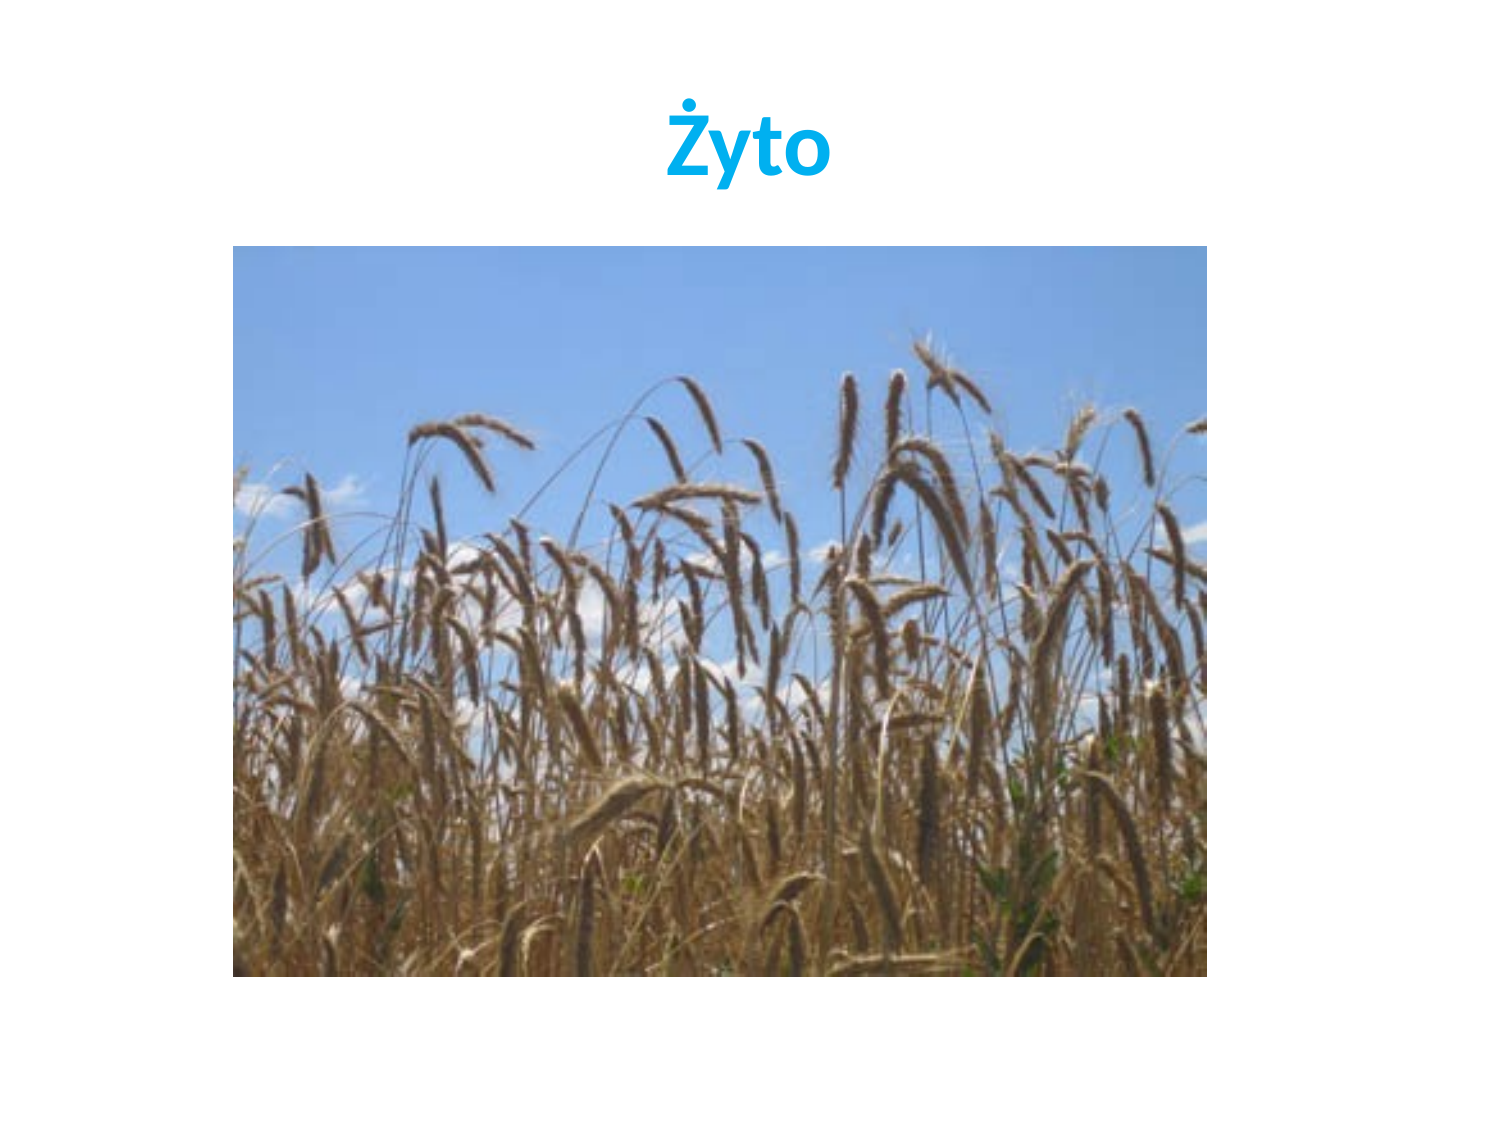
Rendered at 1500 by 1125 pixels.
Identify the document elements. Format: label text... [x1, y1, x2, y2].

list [232, 245, 1208, 977]
title Żyto [75, 45, 1425, 233]
